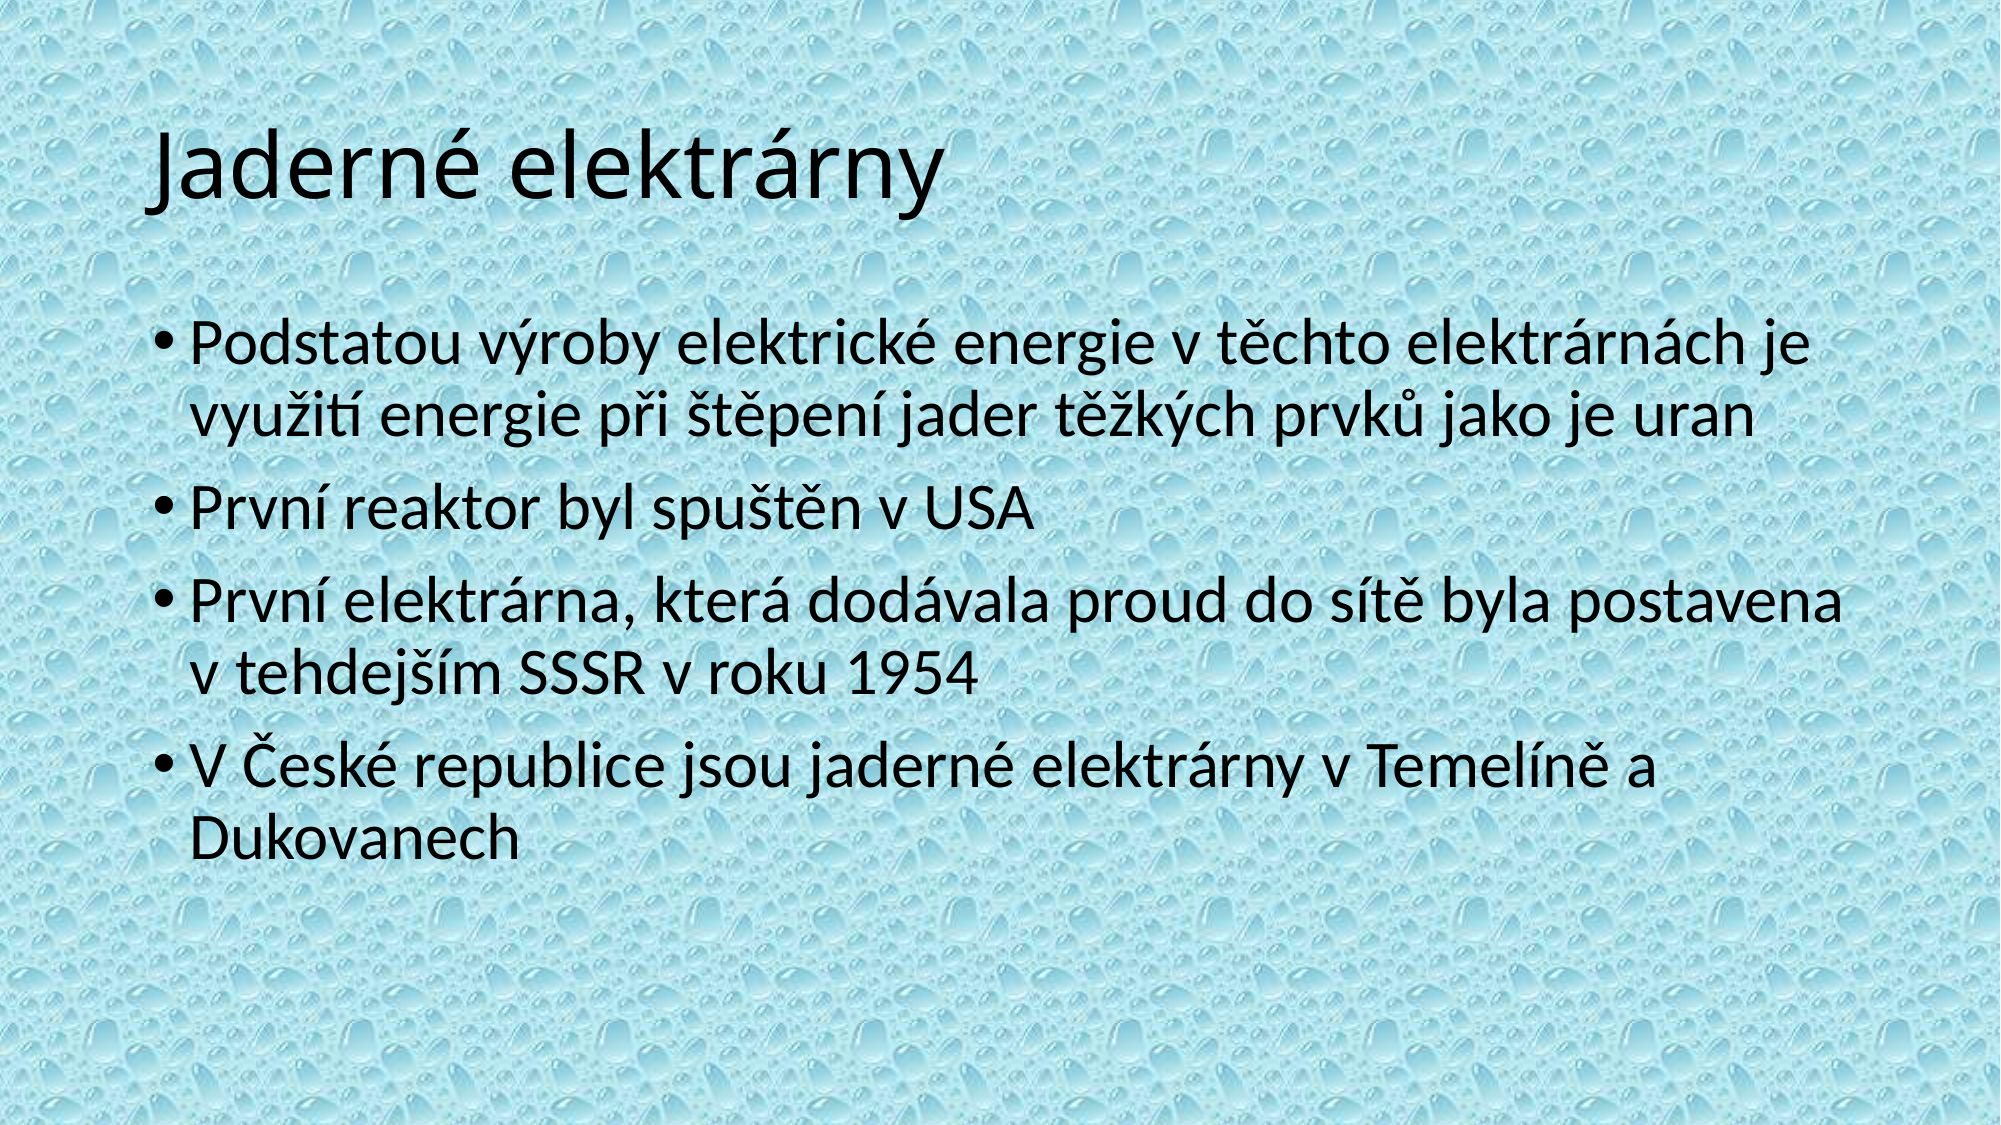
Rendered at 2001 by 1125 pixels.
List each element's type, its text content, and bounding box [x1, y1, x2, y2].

picture [0, 0, 2001, 1125]
title Jaderné elektrárny [137, 59, 1863, 278]
list Podstatou výroby elektrické energie v těchto elektrárnách je využití energie při štěpení jader těžkých prvků jako je uran První reaktor byl spuštěn v USA První elektrárna, která dodávala proud do sítě byla postavena v tehdejším SSSR v roku 1954 V České republice jsou jaderné elektrárny v Temelíně a Dukovanech [137, 299, 1863, 1014]
